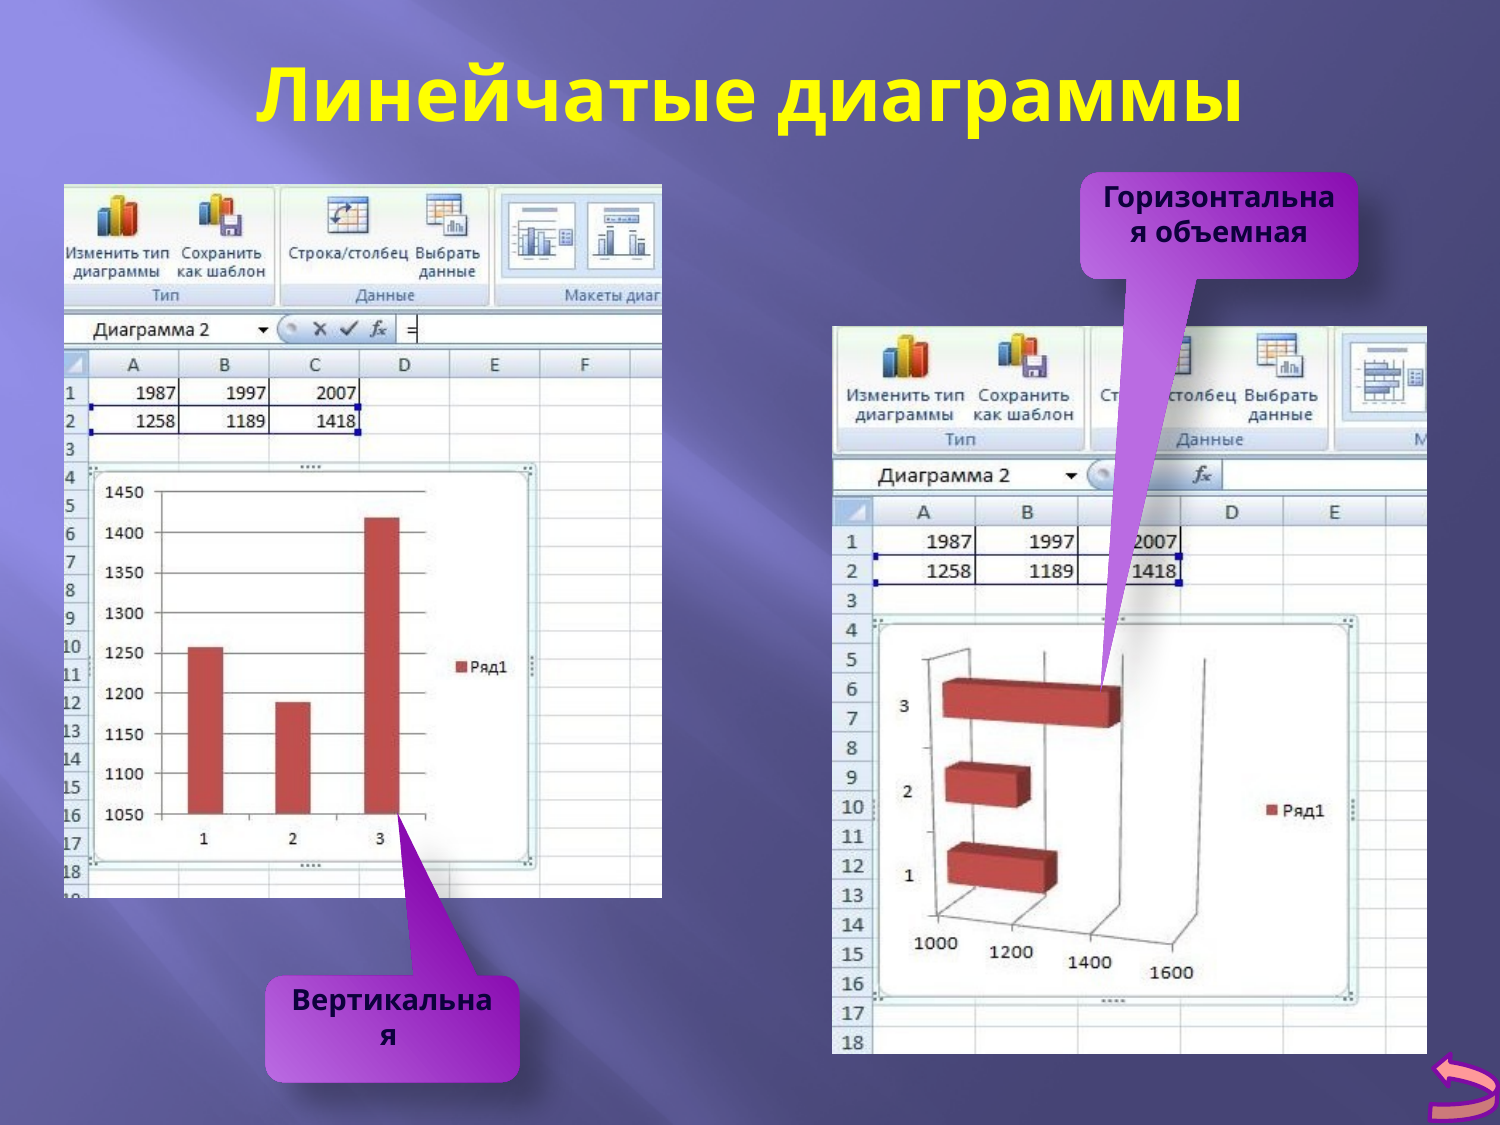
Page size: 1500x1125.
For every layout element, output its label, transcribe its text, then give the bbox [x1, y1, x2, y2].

text_box [1427, 1063, 1500, 1124]
picture [832, 326, 1427, 1054]
picture [64, 184, 662, 898]
text_box Горизонтальная объемная [1080, 172, 1359, 326]
text_box Линейчатые диаграммы [241, 39, 1260, 145]
text_box Вертикальная [265, 942, 520, 1083]
